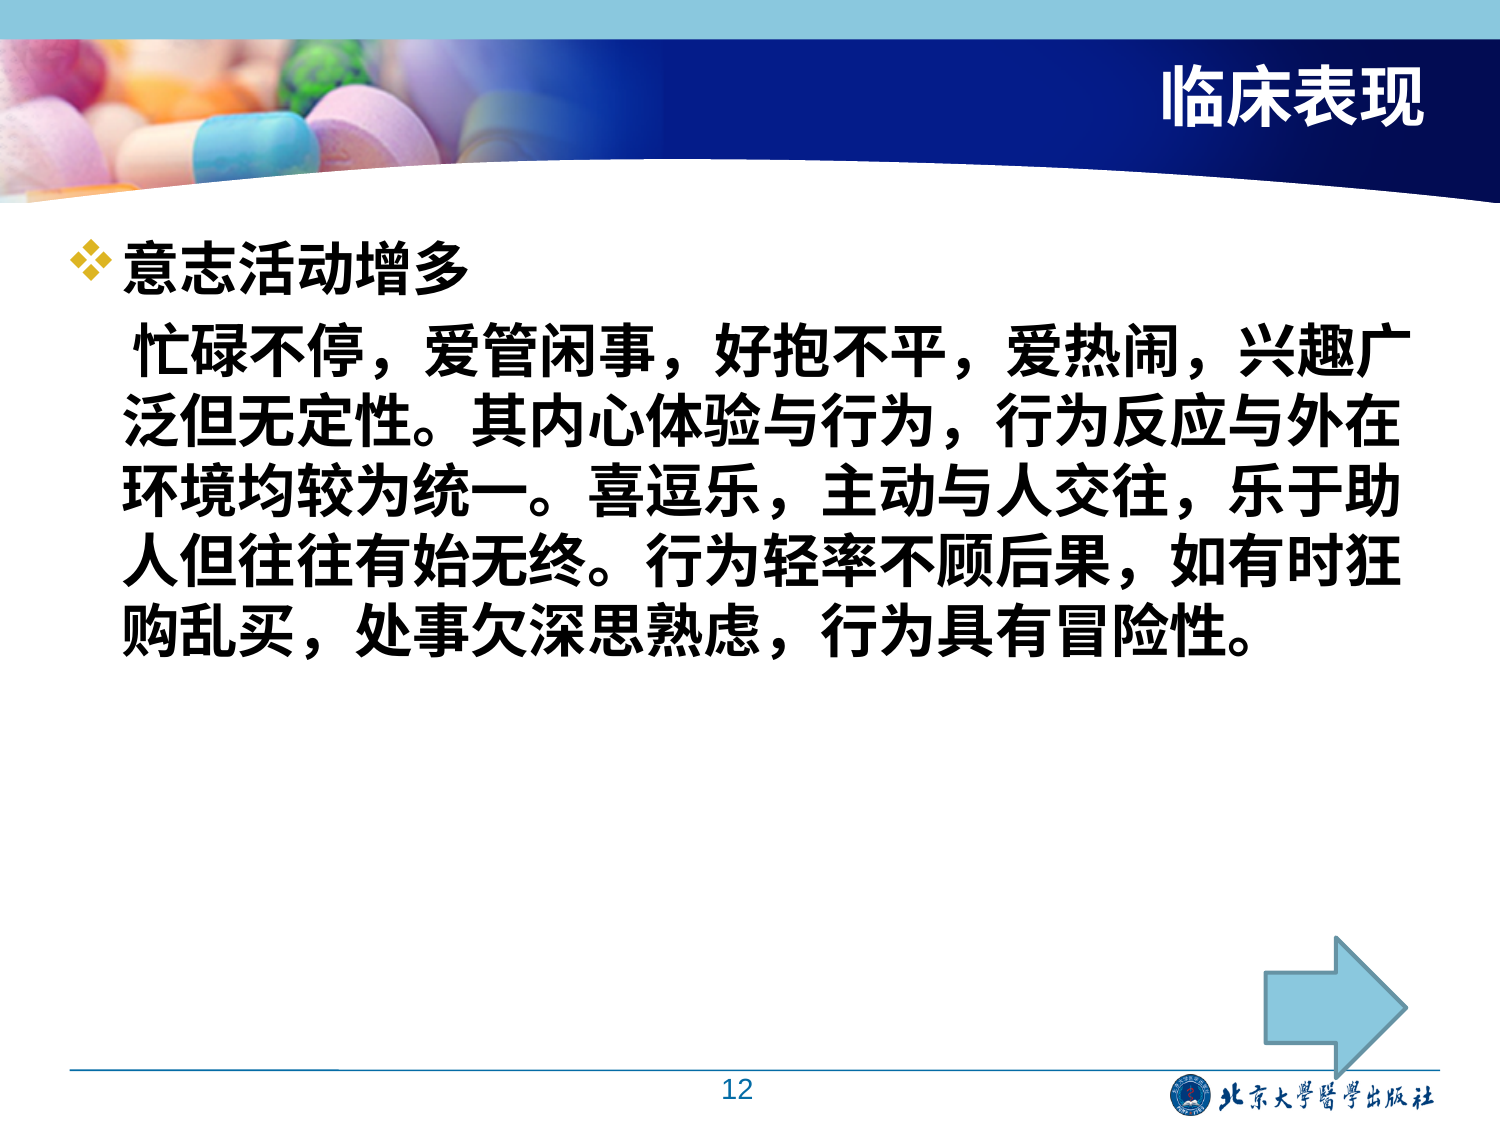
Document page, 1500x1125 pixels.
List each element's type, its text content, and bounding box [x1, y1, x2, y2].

picture [1170, 1074, 1436, 1118]
slide_number 12 [562, 1062, 913, 1114]
picture [0, 40, 1500, 203]
text_box [1263, 935, 1409, 1081]
list 意志活动增多 忙碌不停，爱管闲事，好抱不平，爱热闹，兴趣广泛但无定性。其内心体验与行为，行为反应与外在环境均较为统一。喜逗乐，主动与人交往，乐于助人但往往有始无终。行为轻率不顾后果，如有时狂购乱买，处事欠深思熟虑，行为具有冒险性。 [49, 224, 1463, 1026]
title 临床表现 [137, 46, 1442, 143]
